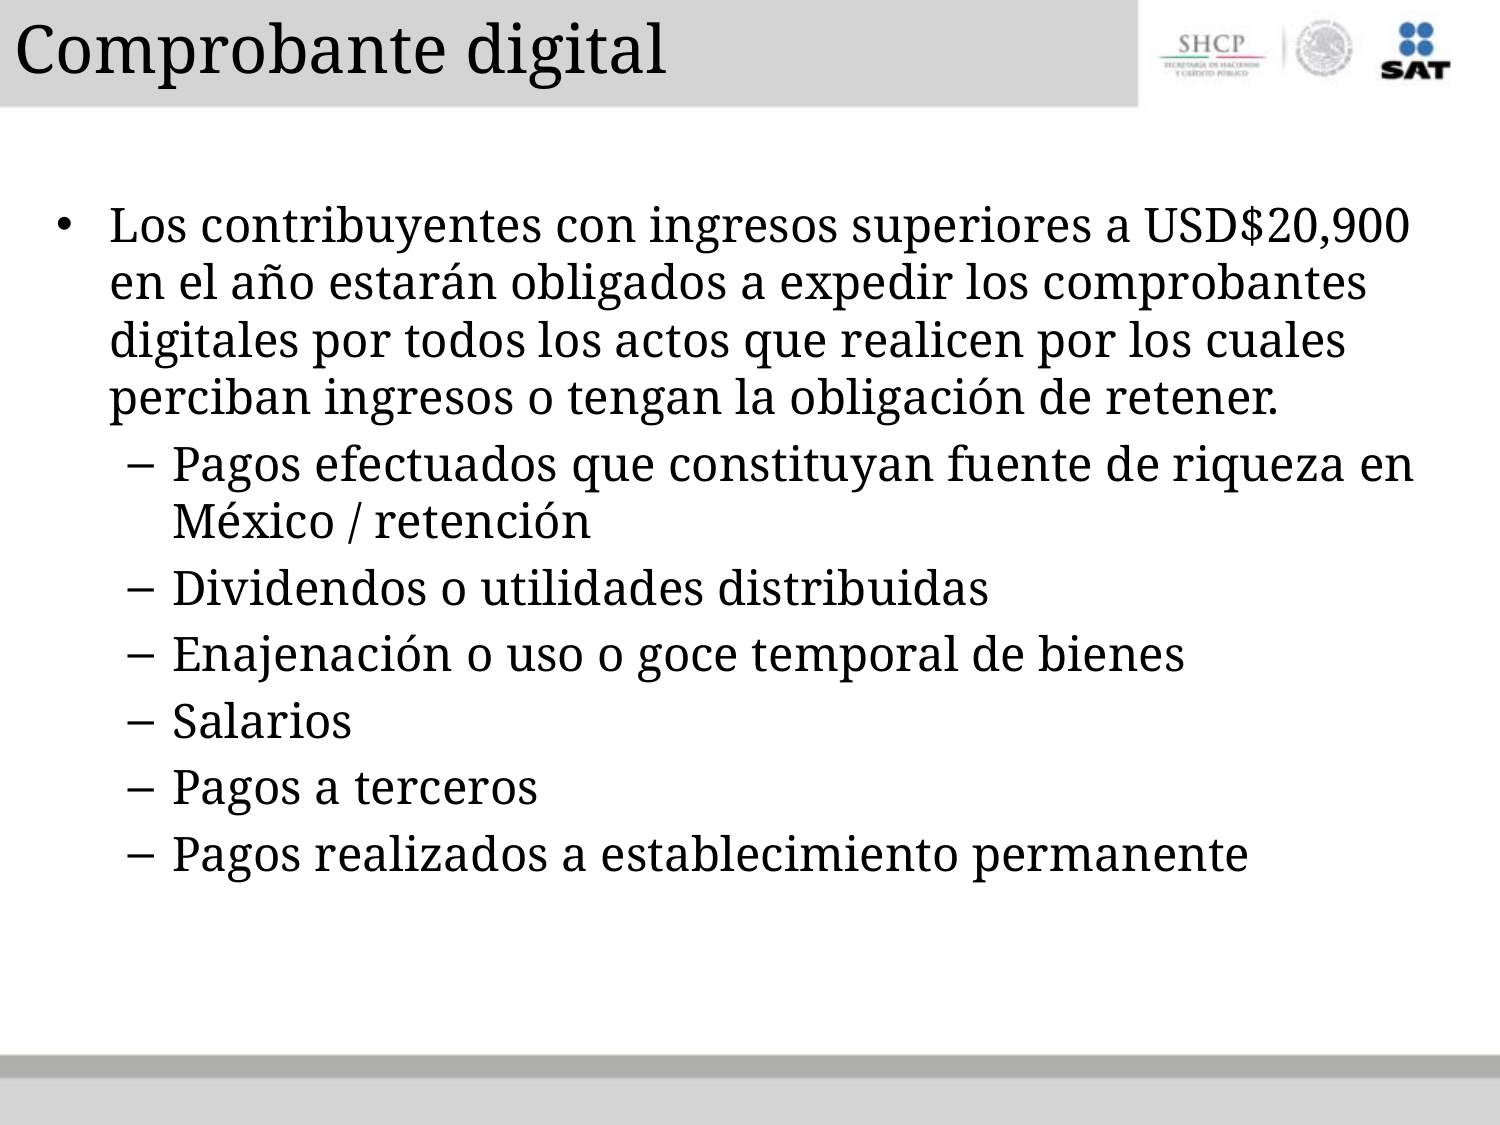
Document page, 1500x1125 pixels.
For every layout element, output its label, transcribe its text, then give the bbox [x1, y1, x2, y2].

text_box Los contribuyentes con ingresos superiores a USD$20,900 en el año estarán obligados a expedir los comprobantes digitales por todos los actos que realicen por los cuales perciban ingresos o tengan la obligación de retener. Pagos efectuados que constituyan fuente de riqueza en México / retención Dividendos o utilidades distribuidas Enajenación o uso o goce temporal de bienes Salarios Pagos a terceros Pagos realizados a establecimiento permanente [41, 187, 1456, 930]
picture [0, 0, 1500, 1125]
text_box Comprobante digital [0, 0, 1350, 188]
